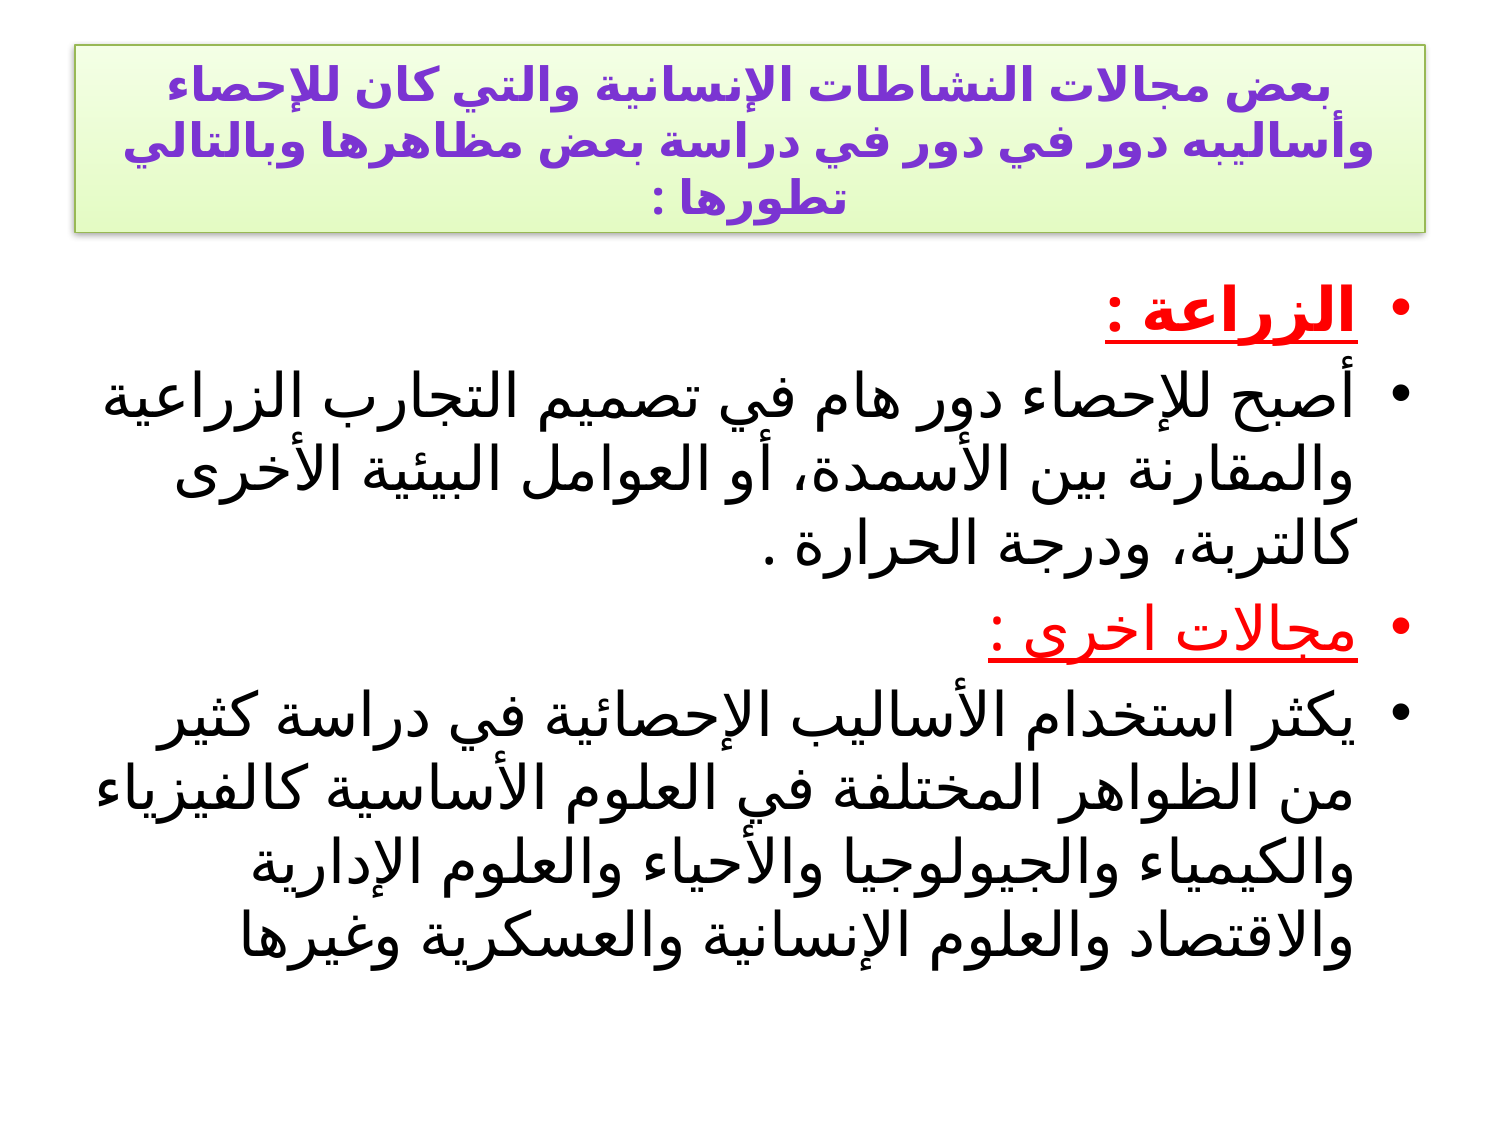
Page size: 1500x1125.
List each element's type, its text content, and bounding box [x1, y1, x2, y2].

title بعض مجالات النشاطات الإنسانية والتي كان للإحصاء وأساليبه دور في دور في دراسة بعض مظاهرها وبالتالي تطورها : [74, 44, 1426, 233]
list الزراعة : أصبح للإحصاء دور هام في تصميم التجارب الزراعية والمقارنة بين الأسمدة، أو العوامل البيئية الأخرى كالتربة، ودرجة الحرارة . مجالات اخرى : يكثر استخدام الأساليب الإحصائية في دراسة كثير من الظواهر المختلفة في العلوم الأساسية كالفيزياء والكيمياء والجيولوجيا والأحياء والعلوم الإدارية والاقتصاد والعلوم الإنسانية والعسكرية وغيرها [75, 262, 1425, 1005]
